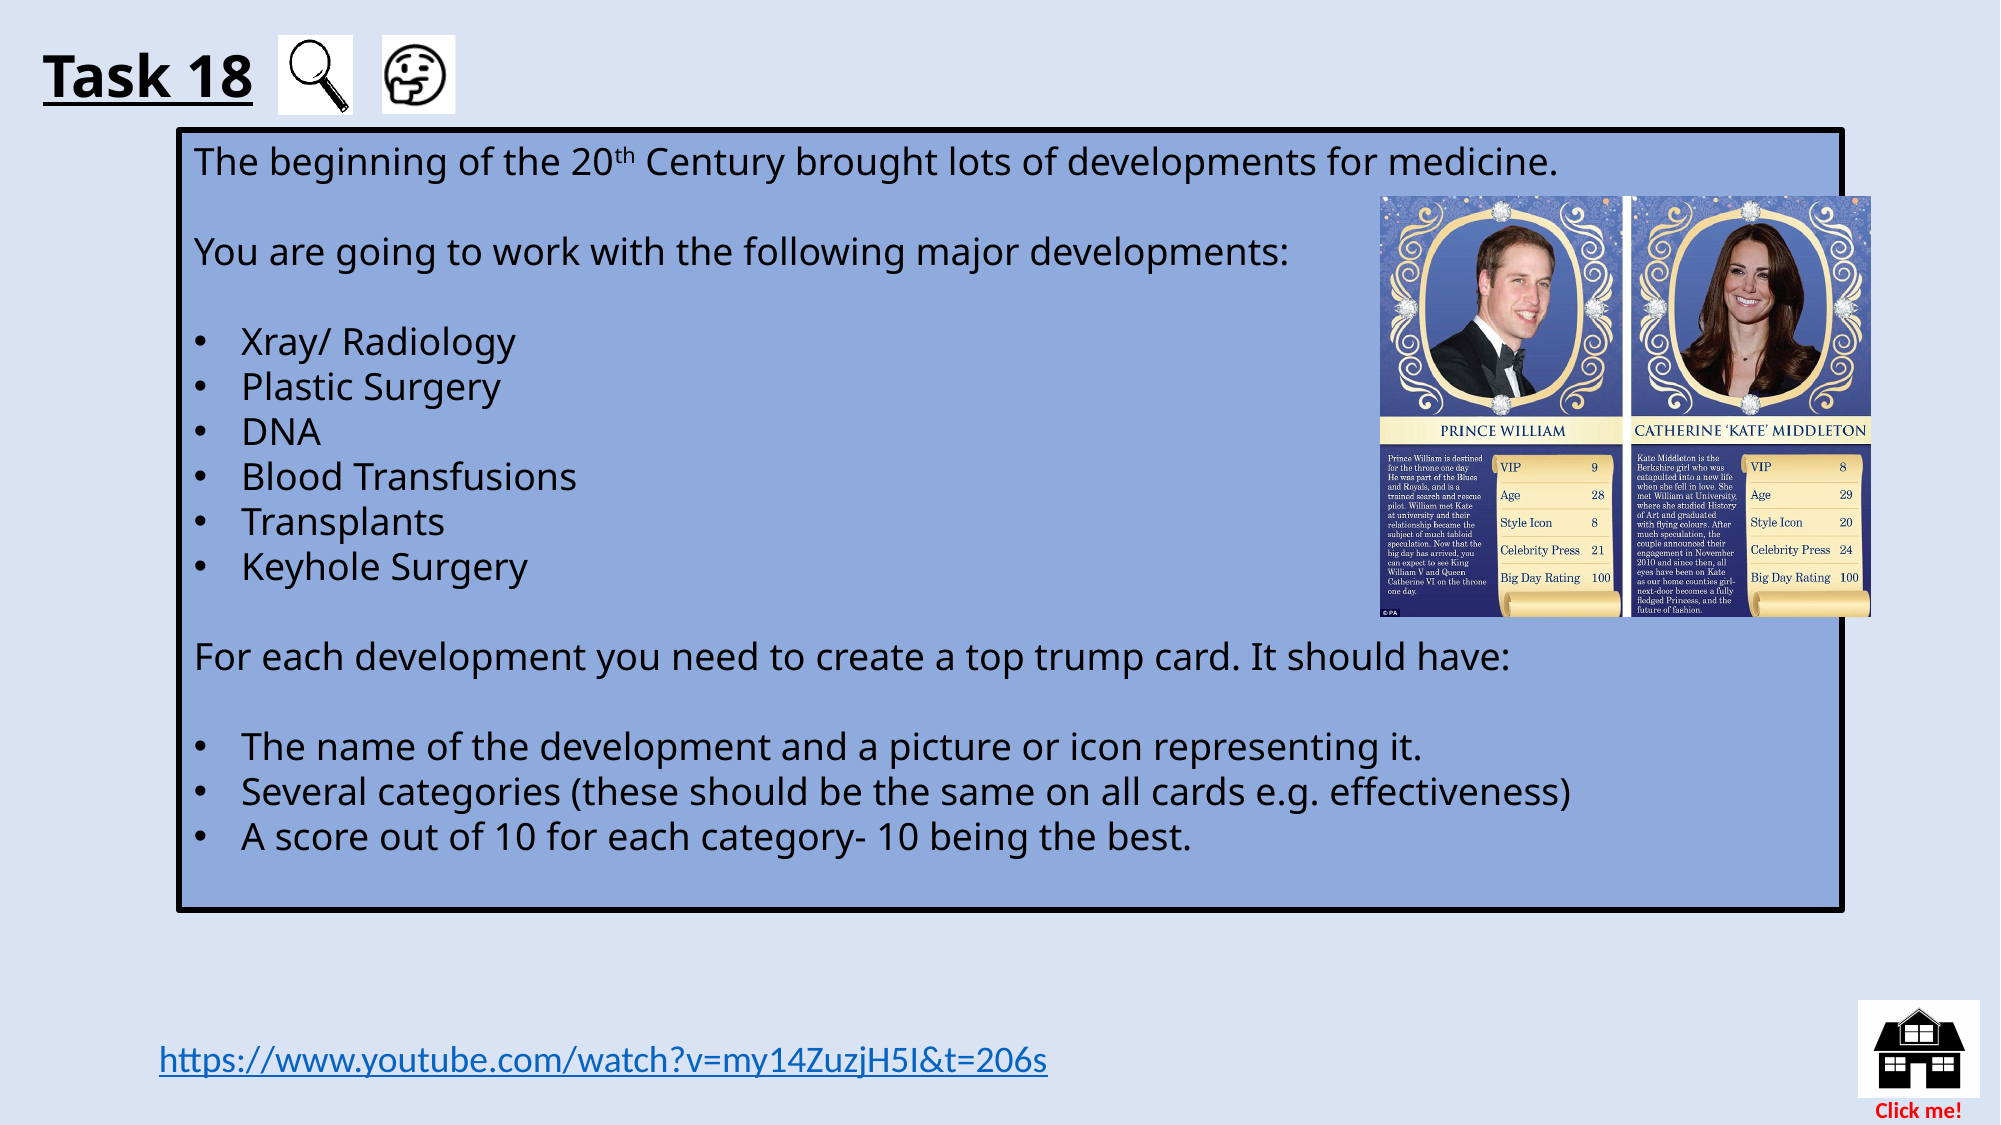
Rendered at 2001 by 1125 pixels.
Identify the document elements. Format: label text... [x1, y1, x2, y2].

picture [278, 35, 353, 115]
text_box Task 18 [27, 31, 495, 117]
picture [381, 35, 456, 114]
picture [1380, 196, 1871, 617]
text_box https://www.youtube.com/watch?v=my14ZuzjH5I&t=206s [144, 1027, 1063, 1087]
picture [1858, 1000, 1980, 1098]
text_box Click me! [1858, 1098, 1980, 1125]
text_box The beginning of the 20th Century brought lots of developments for medicine. You are going to work with the following major developments: Xray/ Radiology Plastic Surgery DNA Blood Transfusions Transplants Keyhole Surgery For each development you need to create a top trump card. It should have: The name of the development and a picture or icon representing it. Several categories (these should be the same on all cards e.g. effectiveness) A score out of 10 for each category- 10 being the best. [179, 130, 1842, 911]
